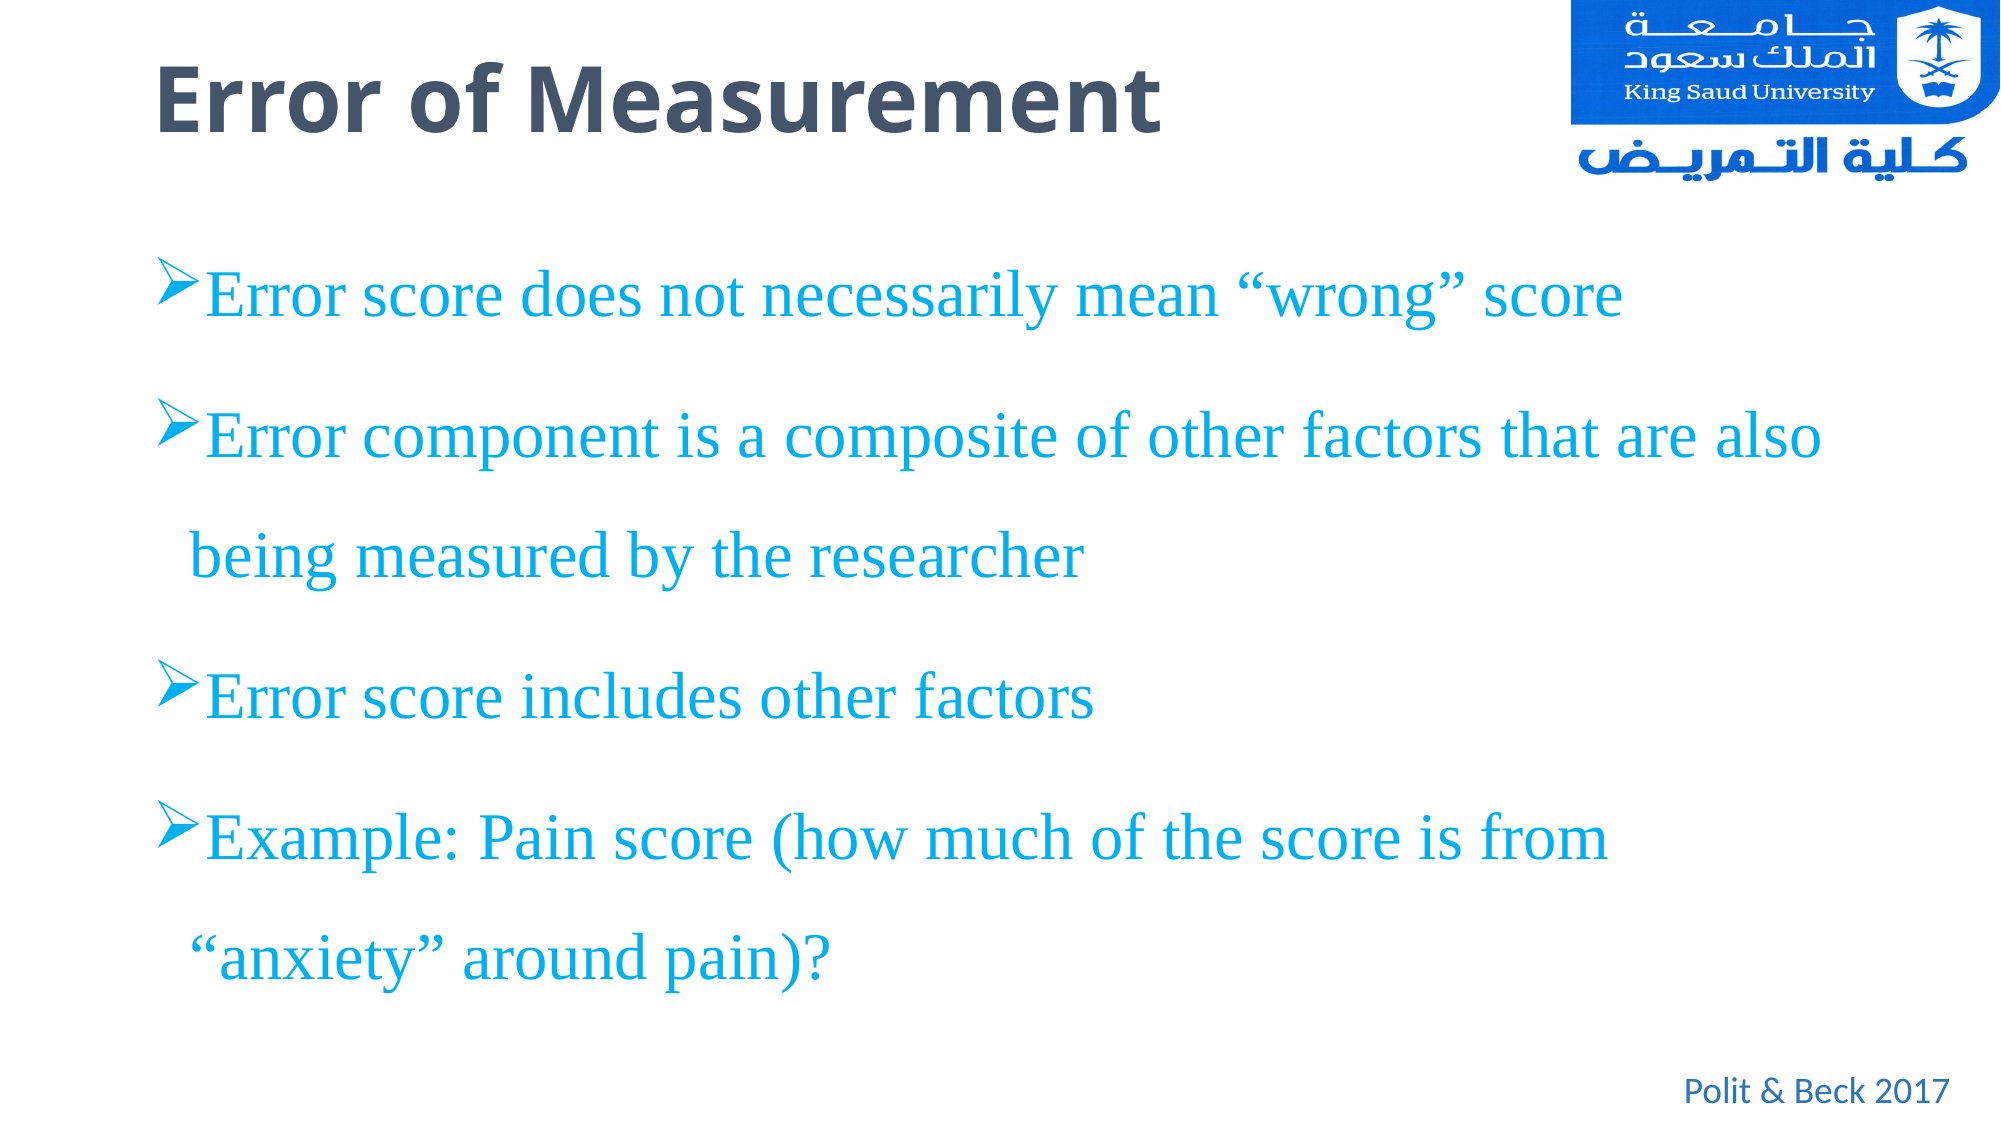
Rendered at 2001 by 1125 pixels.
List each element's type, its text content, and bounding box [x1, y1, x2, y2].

picture [1571, 0, 2000, 185]
text_box Polit & Beck 2017 [1668, 1058, 1966, 1118]
list Error score does not necessarily mean “wrong” score Error component is a composite of other factors that are also being measured by the researcher Error score includes other factors Example: Pain score (how much of the score is from “anxiety” around pain)? [137, 202, 1863, 1077]
title Error of Measurement [137, 22, 1571, 185]
